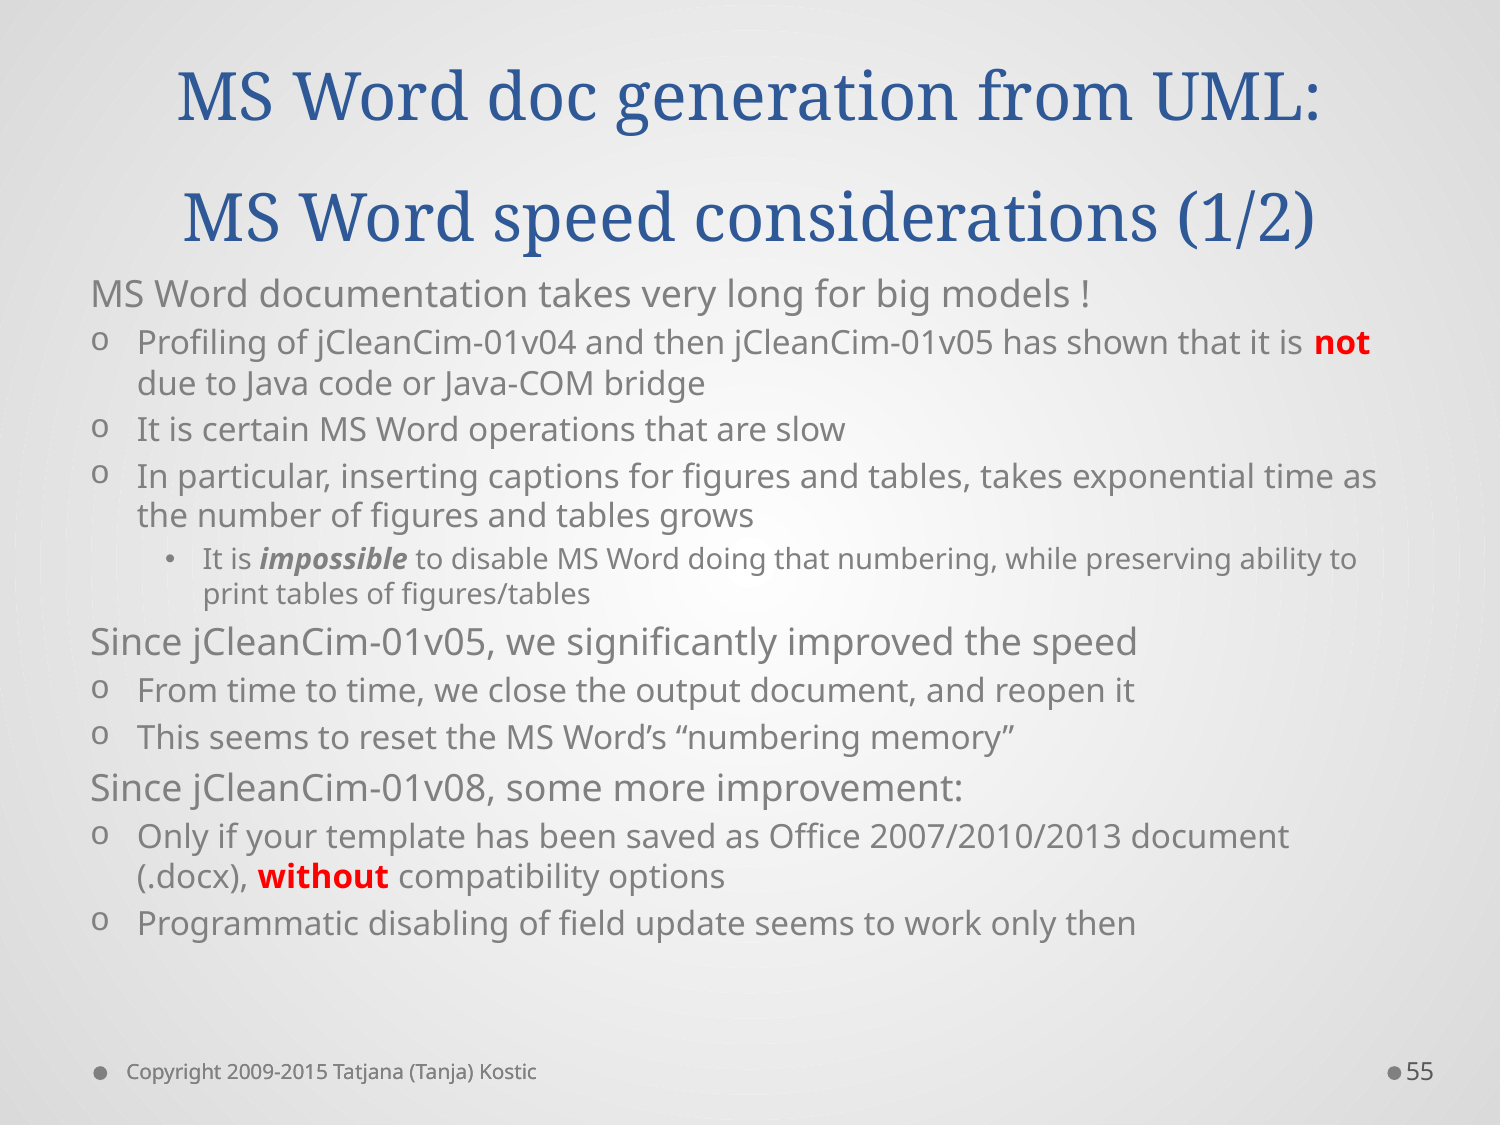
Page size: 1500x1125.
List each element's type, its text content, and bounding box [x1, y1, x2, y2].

list MS Word documentation takes very long for big models ! Profiling of jCleanCim-01v04 and then jCleanCim-01v05 has shown that it is not due to Java code or Java-COM bridge It is certain MS Word operations that are slow In particular, inserting captions for figures and tables, takes exponential time as the number of figures and tables grows It is impossible to disable MS Word doing that numbering, while preserving ability to print tables of figures/tables Since jCleanCim-01v05, we significantly improved the speed From time to time, we close the output document, and reopen it This seems to reset the MS Word’s “numbering memory” Since jCleanCim-01v08, some more improvement: Only if your template has been saved as Office 2007/2010/2013 document (.docx), without compatibility options Programmatic disabling of field update seems to work only then [75, 262, 1425, 1005]
slide_number 55 [1401, 1042, 1494, 1103]
title MS Word doc generation from UML: MS Word speed considerations (1/2) [75, 0, 1425, 262]
